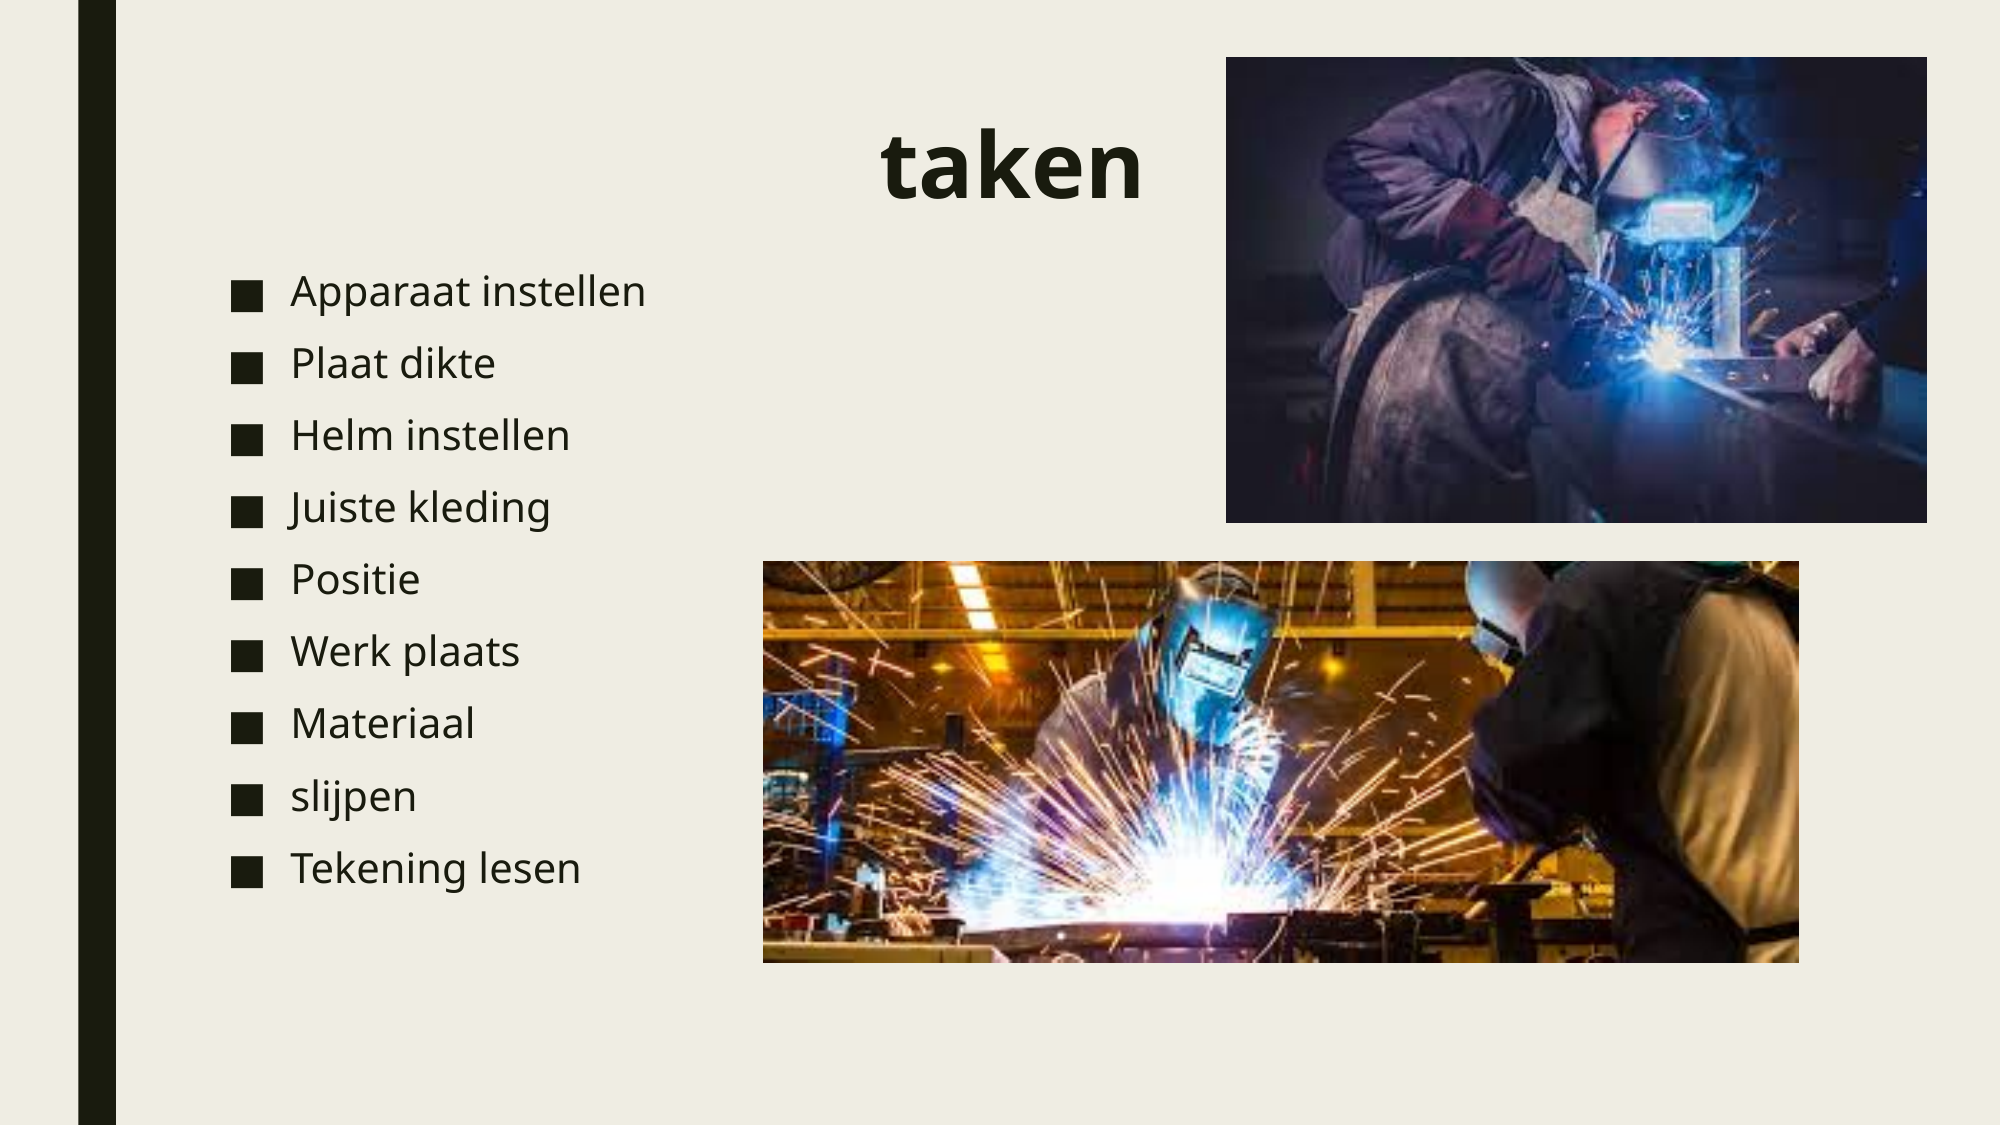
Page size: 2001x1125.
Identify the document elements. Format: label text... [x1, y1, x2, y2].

title taken [225, 112, 1226, 261]
picture [763, 561, 1799, 963]
picture [1226, 57, 1927, 523]
list Apparaat instellen Plaat dikte Helm instellen Juiste kleding Positie Werk plaats Materiaal slijpen Tekening lesen [212, 261, 1788, 1125]
